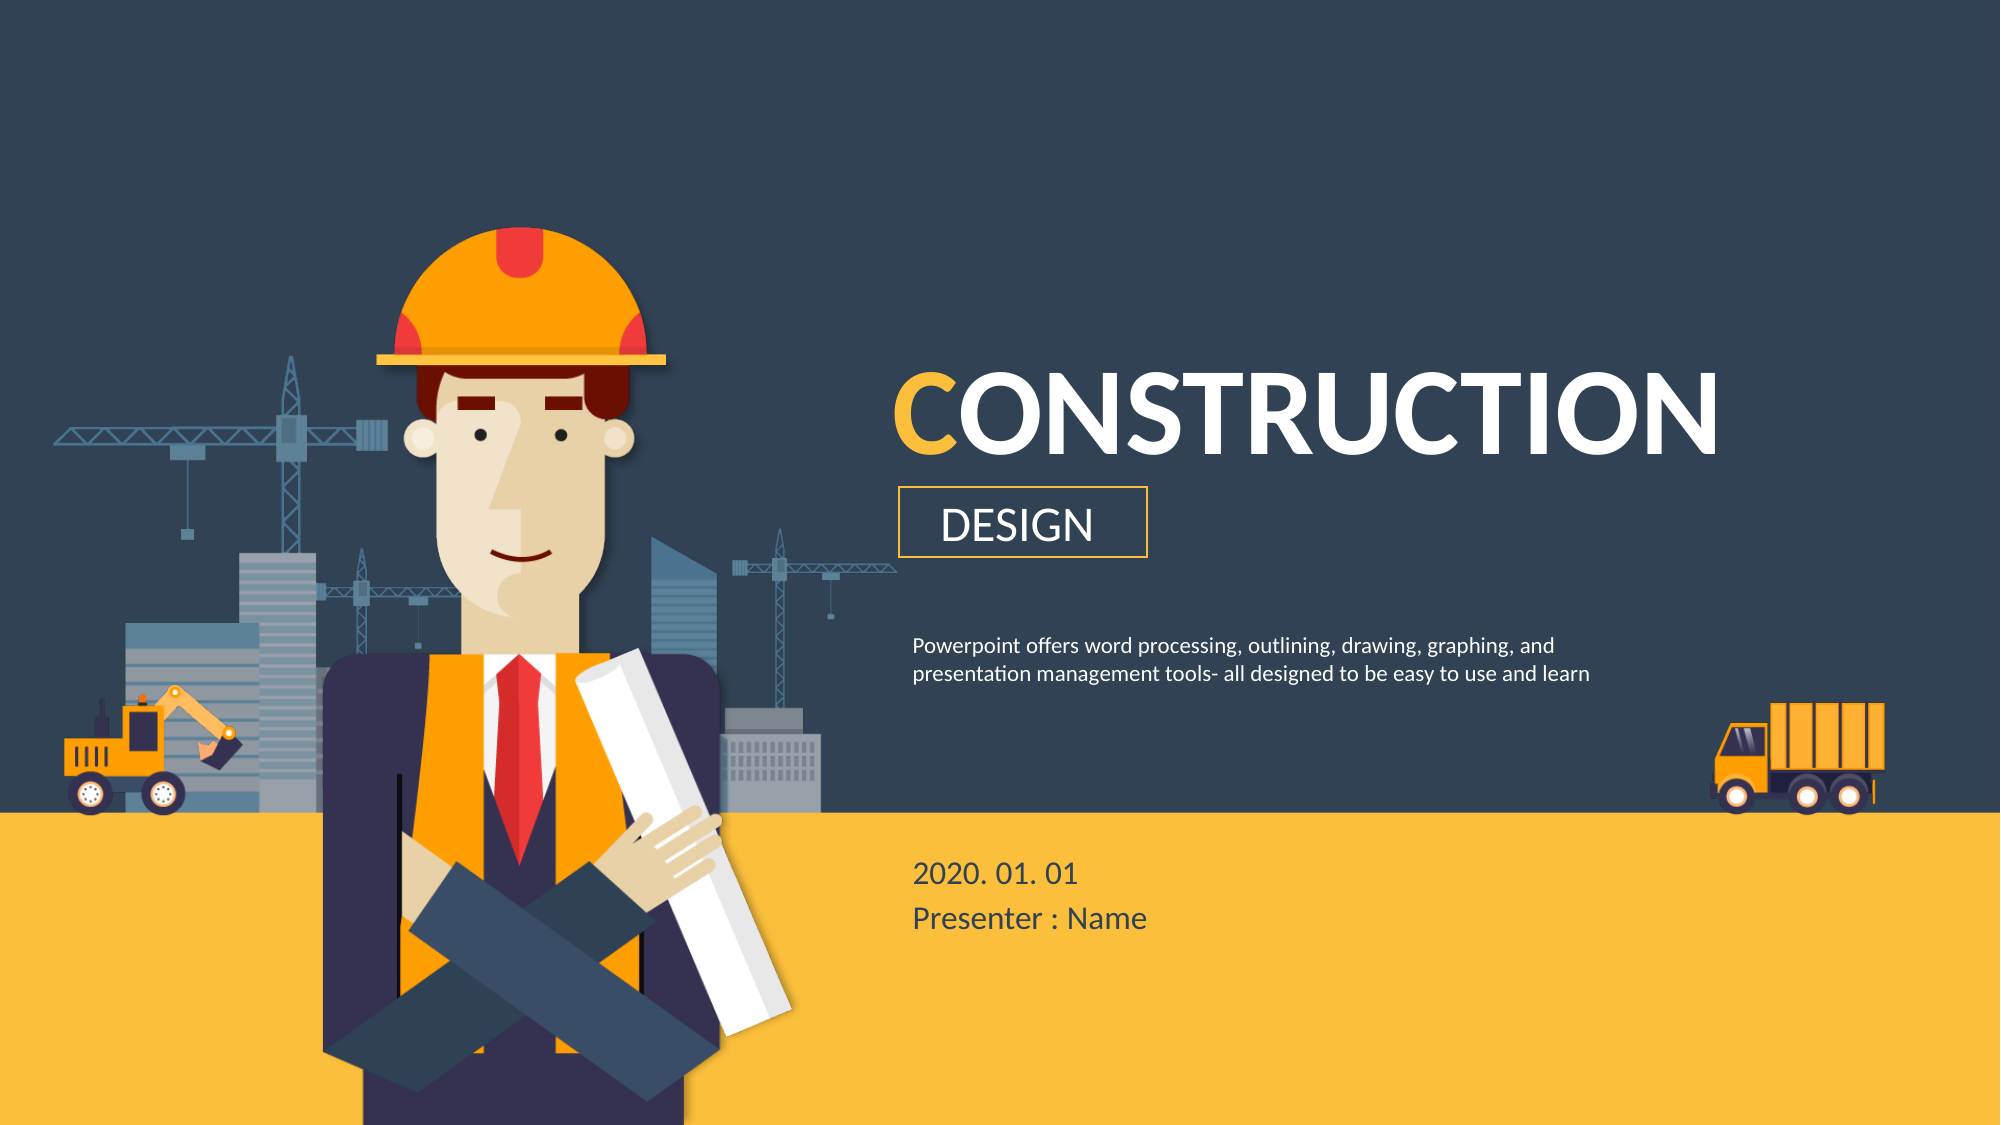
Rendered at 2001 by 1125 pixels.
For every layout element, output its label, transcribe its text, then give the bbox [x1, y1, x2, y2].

text_box Powerpoint offers word processing, outlining, drawing, graphing, and presentation management tools- all designed to be easy to use and learn [897, 622, 1674, 694]
text_box [898, 486, 1148, 558]
picture [0, 212, 927, 1125]
list CONSTRUCTION [877, 339, 1876, 468]
text_box 2020. 01. 01 [897, 843, 1318, 888]
text_box Presenter : Name [897, 888, 1318, 944]
picture [1685, 687, 1906, 833]
